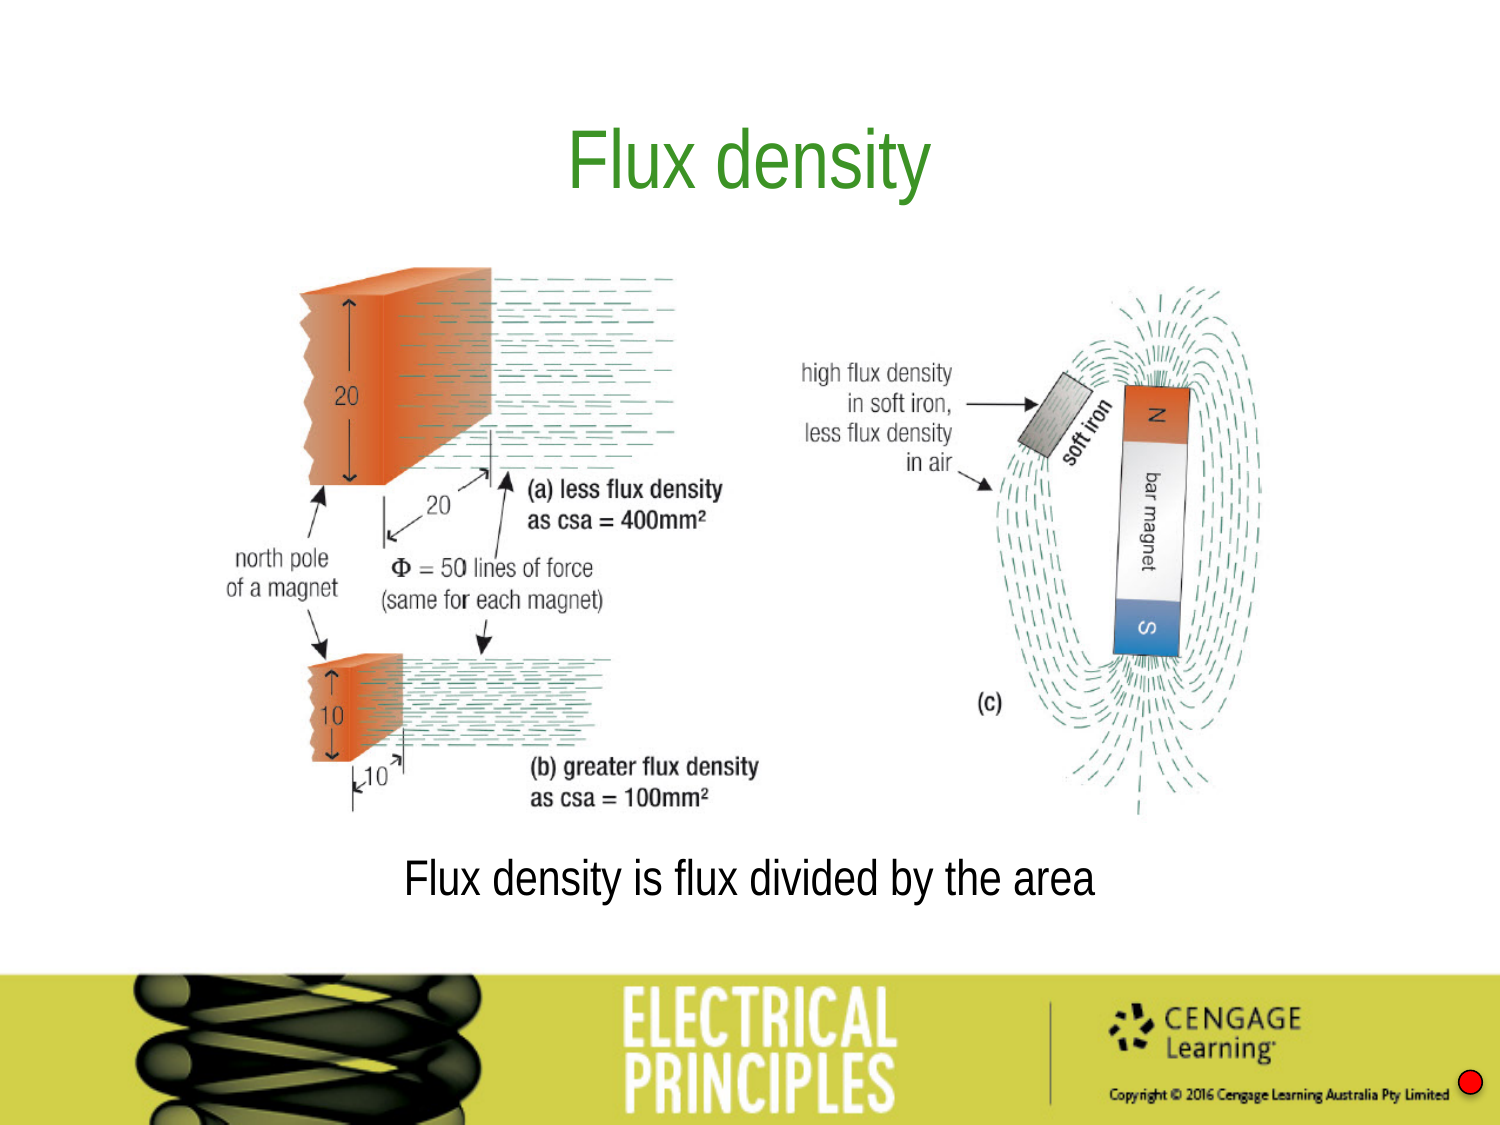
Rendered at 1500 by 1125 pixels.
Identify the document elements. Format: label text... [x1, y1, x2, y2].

title Flux density [0, 0, 1500, 207]
picture [0, 207, 1500, 1125]
text_box [1457, 1069, 1484, 1095]
text_box Flux density is flux divided by the area [100, 838, 1400, 914]
